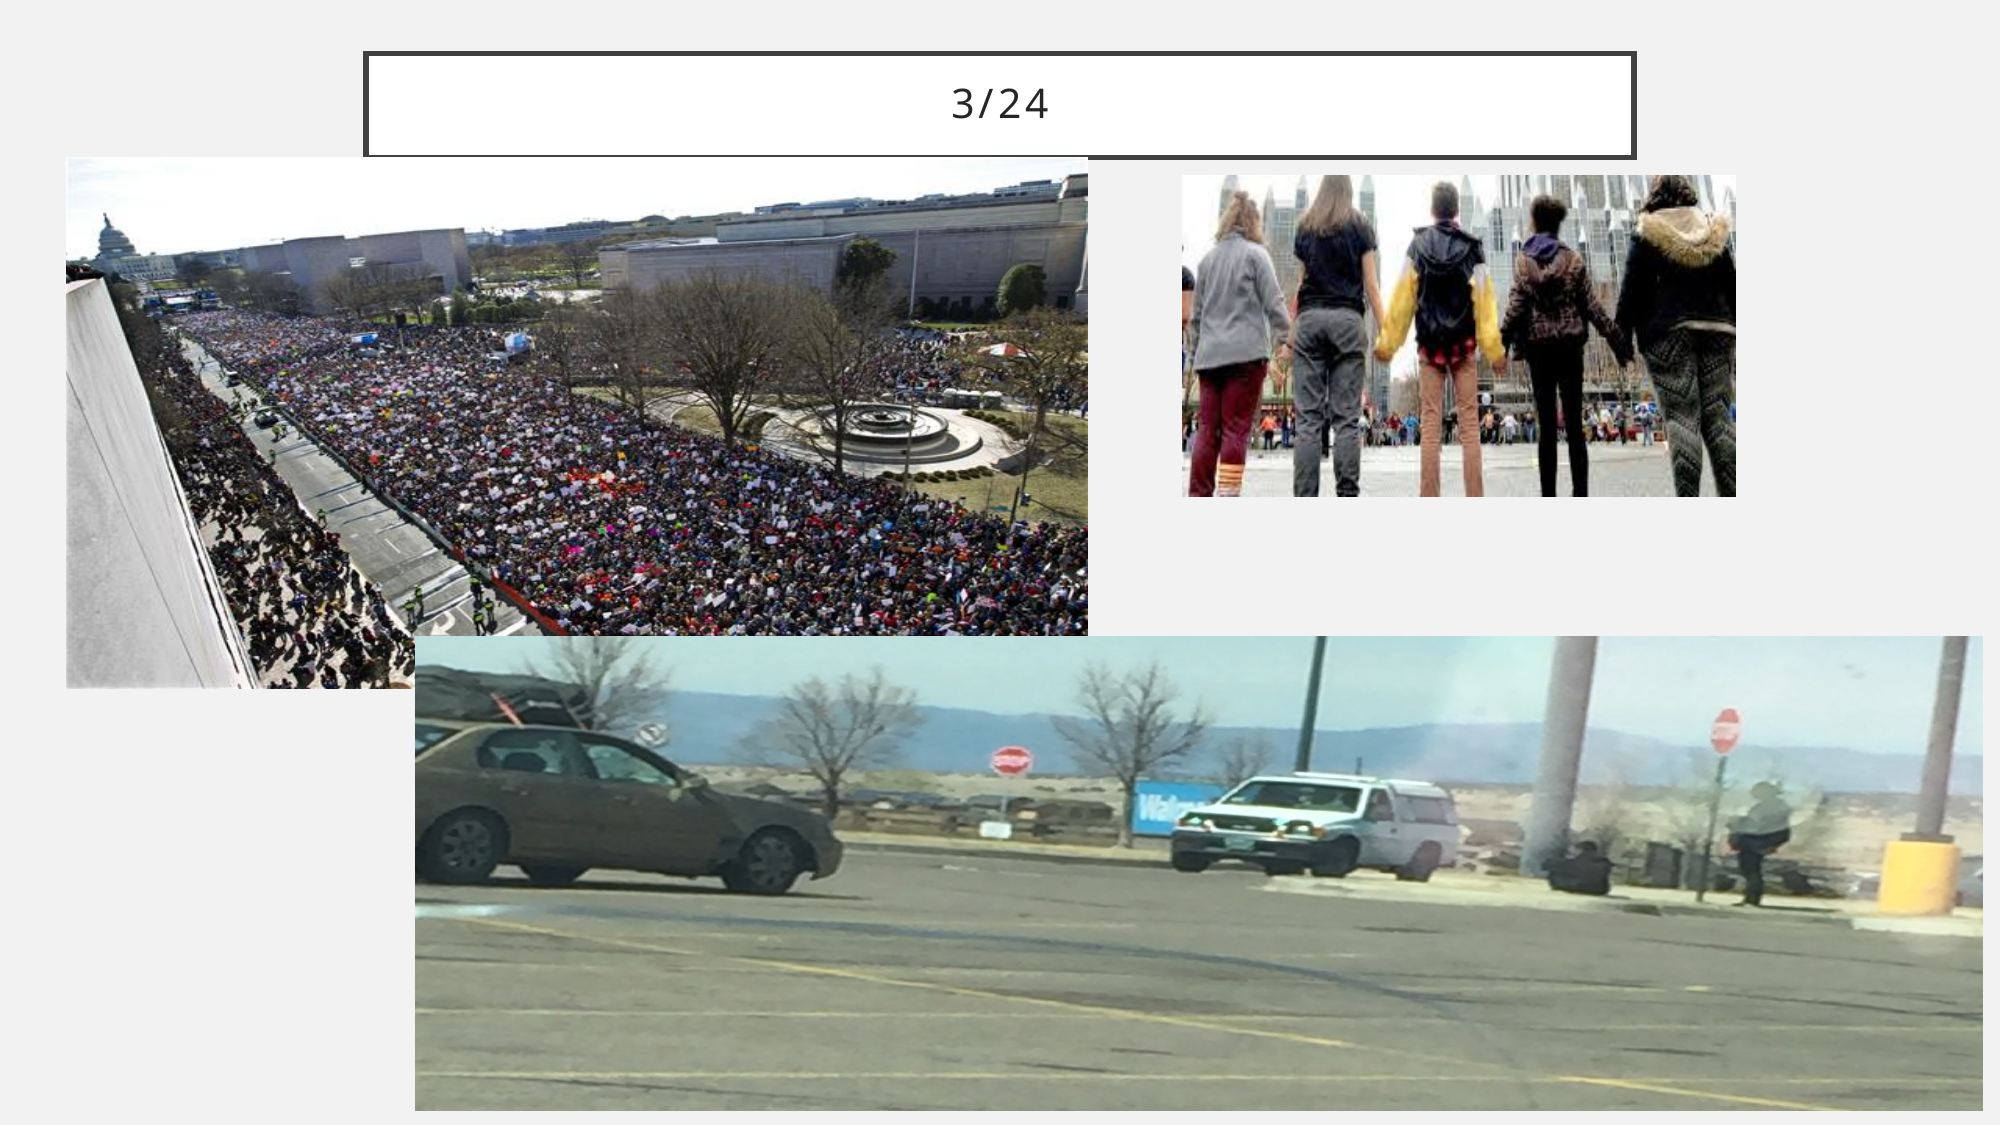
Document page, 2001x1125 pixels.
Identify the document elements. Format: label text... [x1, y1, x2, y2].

title 3/24 [363, 51, 1637, 160]
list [1182, 175, 1736, 497]
picture [66, 157, 1983, 1111]
